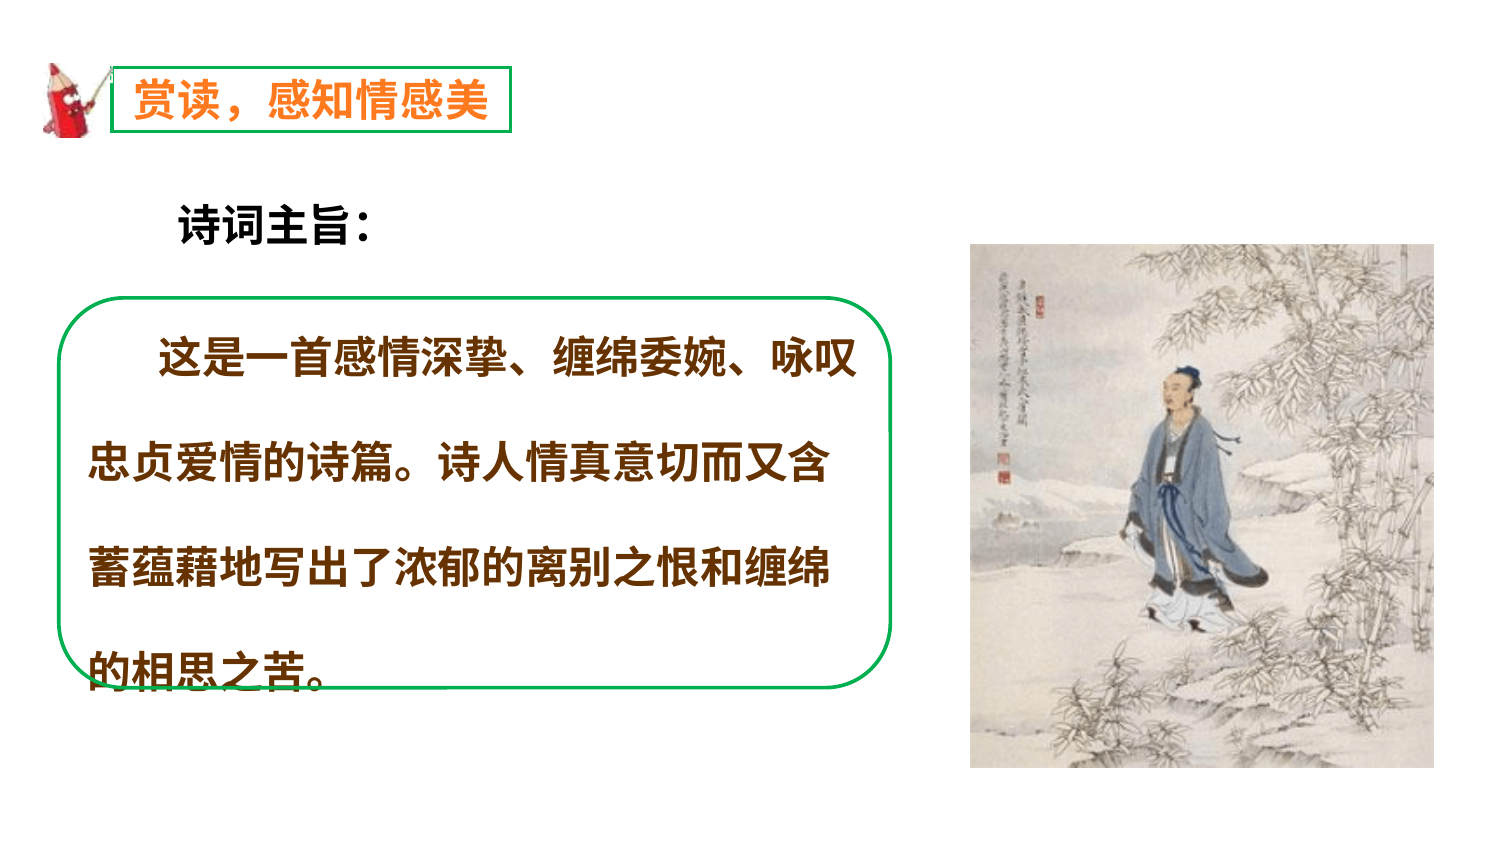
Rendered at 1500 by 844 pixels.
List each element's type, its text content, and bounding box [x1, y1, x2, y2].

picture [43, 63, 113, 138]
text_box 赏读，感知情感美 [113, 66, 512, 132]
picture [970, 244, 1434, 768]
text_box [57, 296, 892, 689]
text_box 这是一首感情深挚、缠绵委婉、咏叹忠贞爱情的诗篇。诗人情真意切而又含蓄蕴藉地写出了浓郁的离别之恨和缠绵的相思之苦。 [76, 271, 880, 324]
text_box 这是一首感情深挚、缠绵委婉、咏叹忠贞爱情的诗篇。诗人情真意切而又含蓄蕴藉地写出了浓郁的离别之恨和缠绵的相思之苦。 [76, 662, 880, 703]
text_box 诗词主旨： [166, 191, 408, 256]
